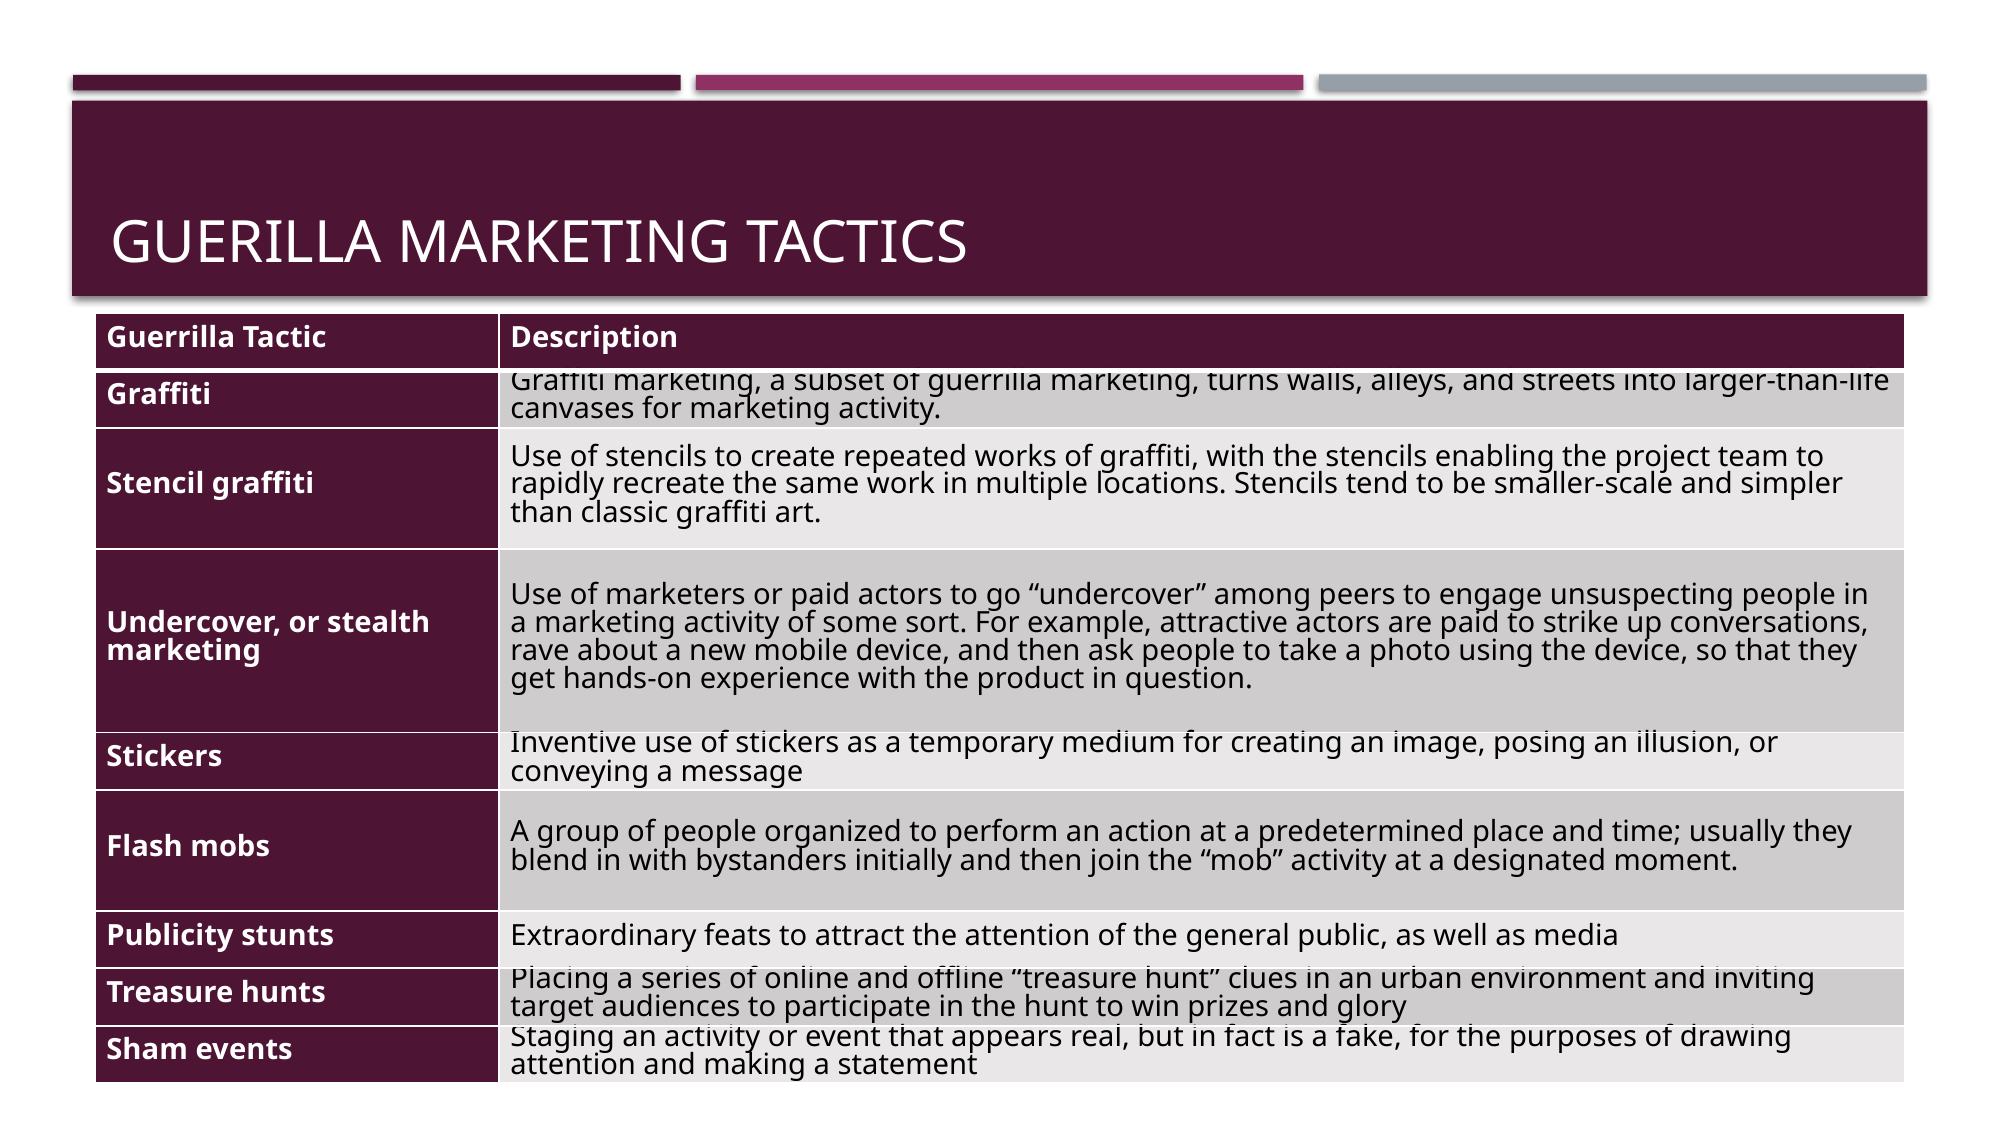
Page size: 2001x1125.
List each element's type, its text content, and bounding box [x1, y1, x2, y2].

table_cell Publicity stunts [96, 912, 498, 967]
table_cell Treasure hunts [96, 969, 498, 1025]
table_cell Use of marketers or paid actors to go “undercover” among peers to engage unsuspecting people in a marketing activity of some sort. For example, attractive actors are paid to strike up conversations, rave about a new mobile device, and then ask people to take a photo using the device, so that they get hands-on experience with the product in question. [500, 550, 1904, 732]
table_header Description [500, 314, 1904, 368]
table_header Guerrilla Tactic [96, 314, 498, 368]
table_cell Staging an activity or event that appears real, but in fact is a fake, for the purposes of drawing attention and making a statement [500, 1027, 1904, 1082]
title Guerilla marketing tactics [95, 115, 1905, 282]
table_cell Stencil graffiti [96, 429, 498, 548]
table_cell Placing a series of online and offline “treasure hunt” clues in an urban environment and inviting target audiences to participate in the hunt to win prizes and glory [500, 969, 1904, 1025]
table_cell Use of stencils to create repeated works of graffiti, with the stencils enabling the project team to rapidly recreate the same work in multiple locations. Stencils tend to be smaller-scale and simpler than classic graffiti art. [500, 429, 1904, 548]
table_cell Extraordinary feats to attract the attention of the general public, as well as media [500, 912, 1904, 967]
table_cell A group of people organized to perform an action at a predetermined place and time; usually they blend in with bystanders initially and then join the “mob” activity at a designated moment. [500, 791, 1904, 910]
table_cell Graffiti marketing, a subset of guerrilla marketing, turns walls, alleys, and streets into larger-than-life canvases for marketing activity. [500, 373, 1904, 427]
table_cell Stickers [96, 733, 498, 789]
table_cell Inventive use of stickers as a temporary medium for creating an image, posing an illusion, or conveying a message [500, 733, 1904, 789]
table_cell Flash mobs [96, 791, 498, 910]
table_cell Sham events [96, 1027, 498, 1082]
table_cell Undercover, or stealth marketing [96, 550, 498, 732]
table_cell Graffiti [96, 373, 498, 427]
